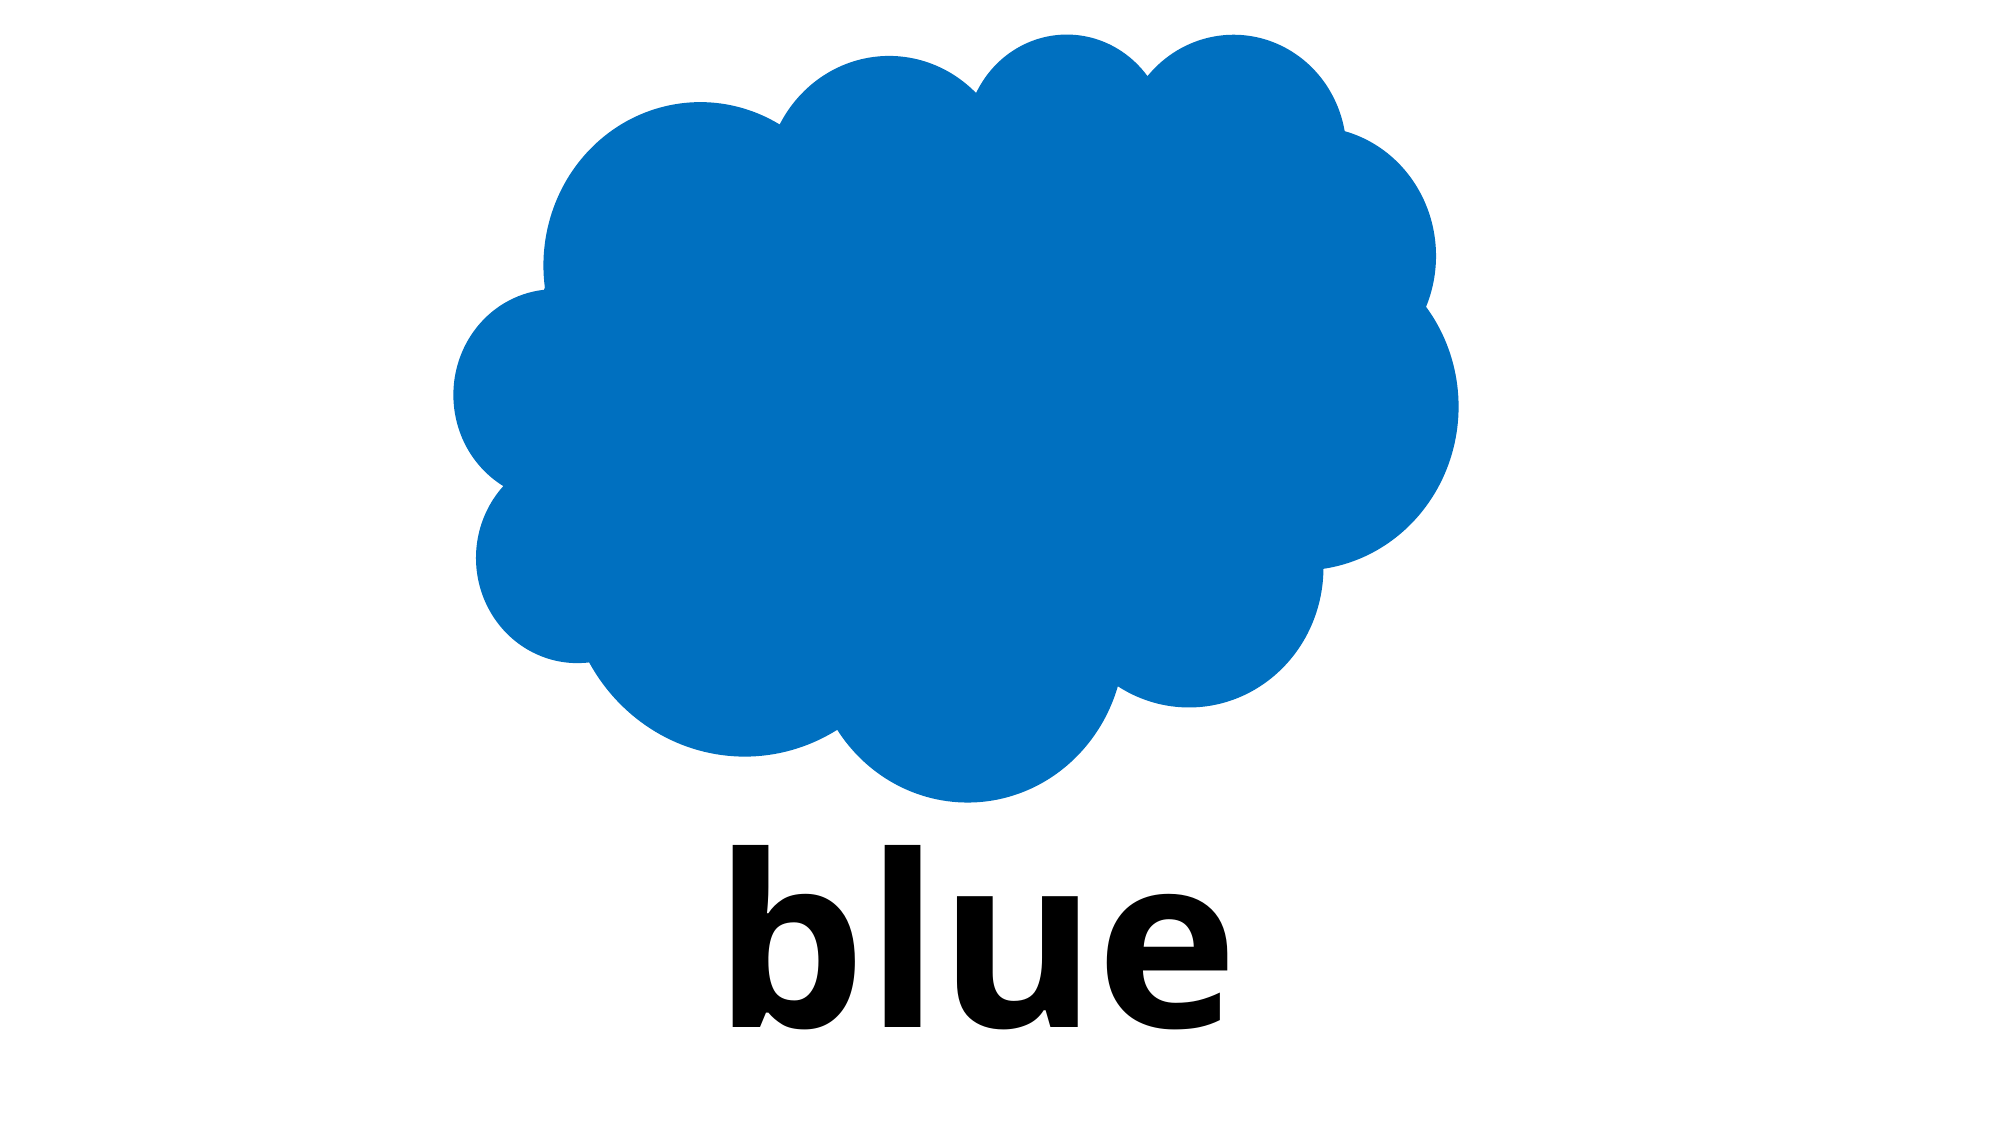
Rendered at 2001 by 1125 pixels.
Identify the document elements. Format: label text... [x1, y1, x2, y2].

text_box [452, 33, 1460, 780]
text_box blue [699, 780, 1253, 1083]
